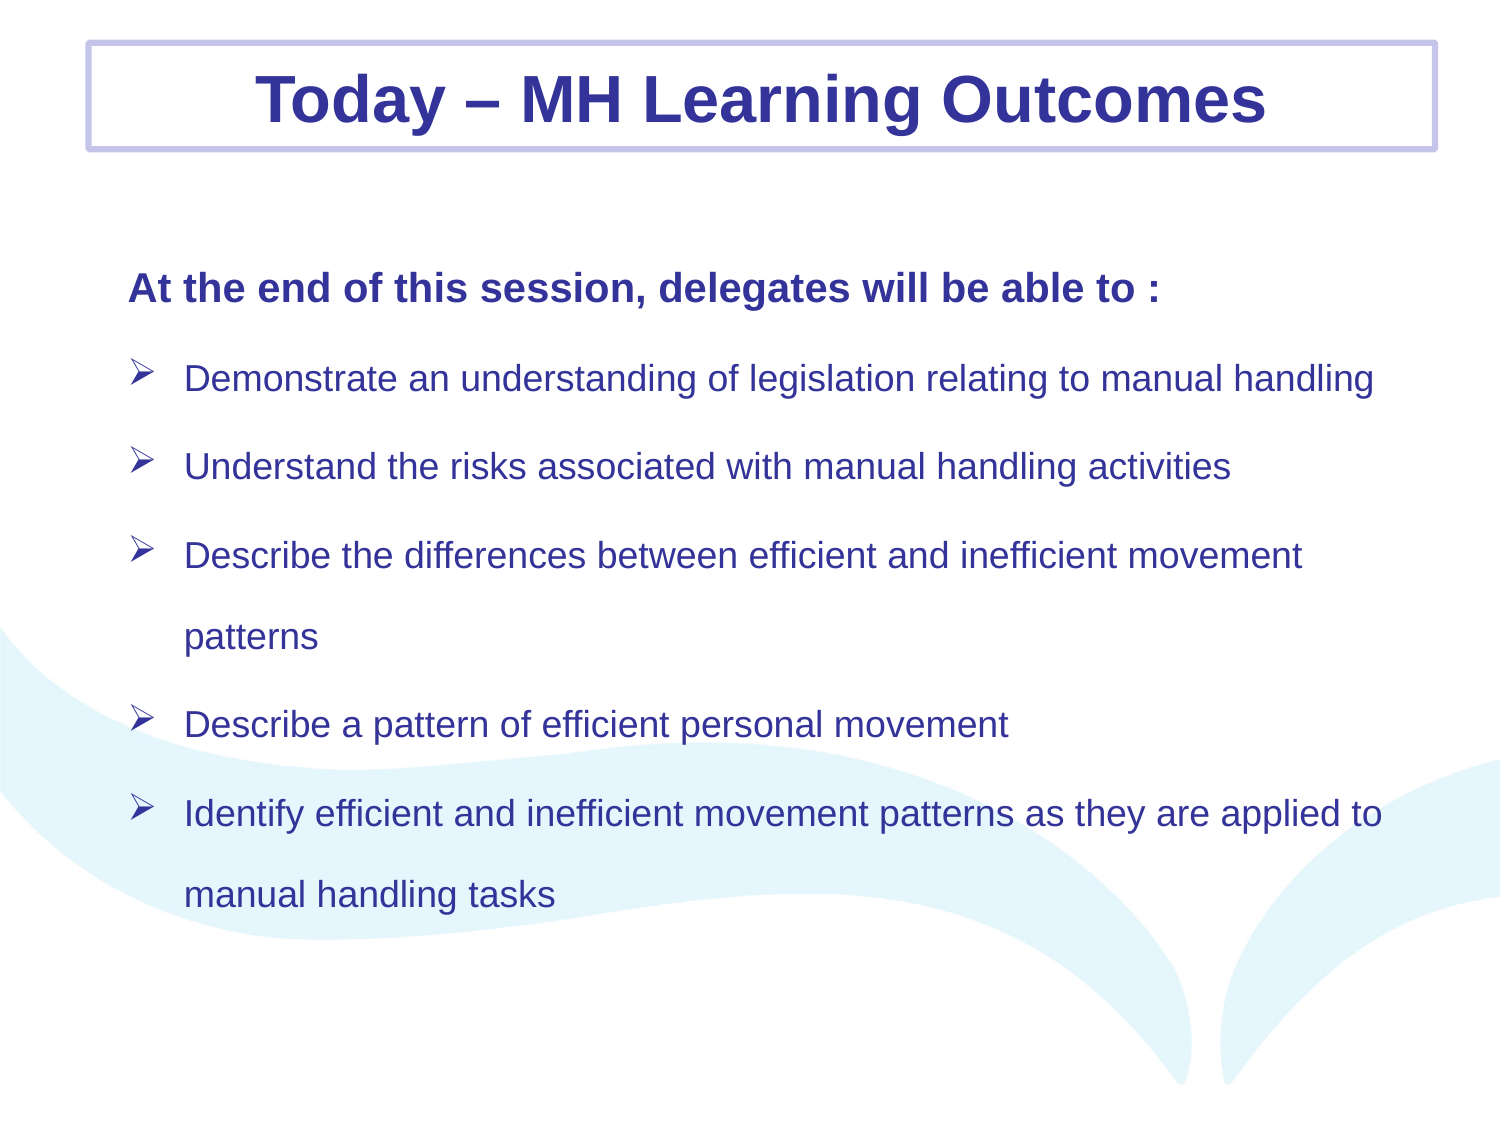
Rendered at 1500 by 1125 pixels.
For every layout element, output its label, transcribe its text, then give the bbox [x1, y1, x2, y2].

title Today – MH Learning Outcomes [88, 42, 1436, 150]
picture [0, 612, 1500, 1099]
list At the end of this session, delegates will be able to : Demonstrate an understanding of legislation relating to manual handling Understand the risks associated with manual handling activities Describe the differences between efficient and inefficient movement patterns Describe a pattern of efficient personal movement Identify efficient and inefficient movement patterns as they are applied to manual handling tasks [112, 208, 1431, 1000]
